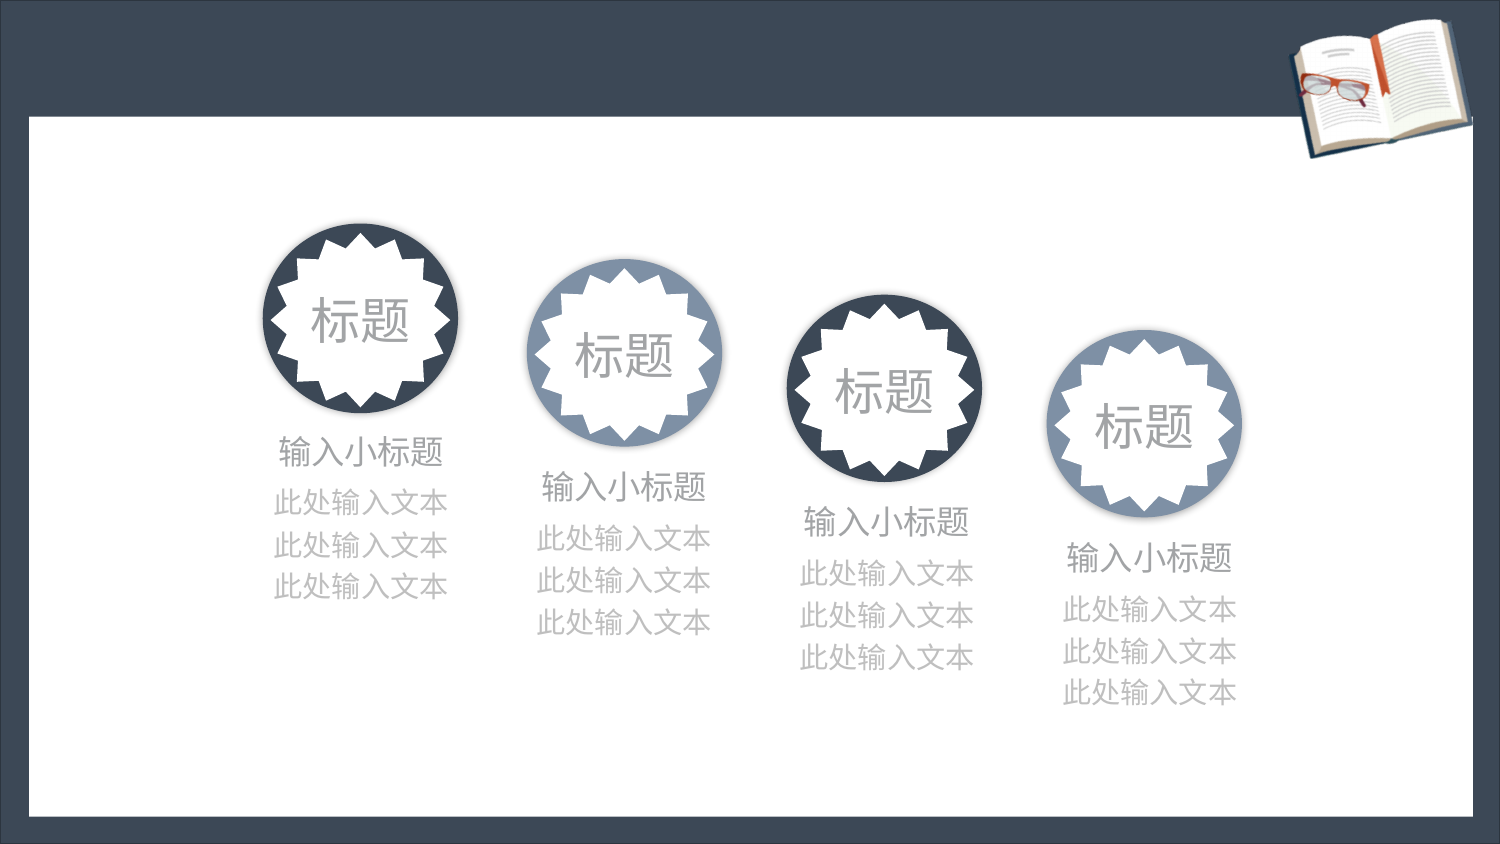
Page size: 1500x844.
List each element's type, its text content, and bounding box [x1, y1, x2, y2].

text_box 输入小标题 [1040, 534, 1259, 576]
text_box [1046, 329, 1242, 518]
text_box 输入小标题 [778, 498, 997, 541]
picture [1259, 0, 1500, 204]
text_box 此处输入文本 此处输入文本 此处输入文本 [515, 505, 734, 637]
text_box 输入小标题 [515, 463, 734, 505]
text_box 此处输入文本 此处输入文本 此处输入文本 [252, 470, 471, 601]
text_box 此处输入文本 此处输入文本 此处输入文本 [778, 541, 997, 682]
text_box 输入小标题 [252, 428, 471, 470]
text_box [262, 223, 459, 414]
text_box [526, 259, 723, 447]
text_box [786, 294, 983, 482]
text_box 此处输入文本 此处输入文本 此处输入文本 [1040, 576, 1259, 706]
